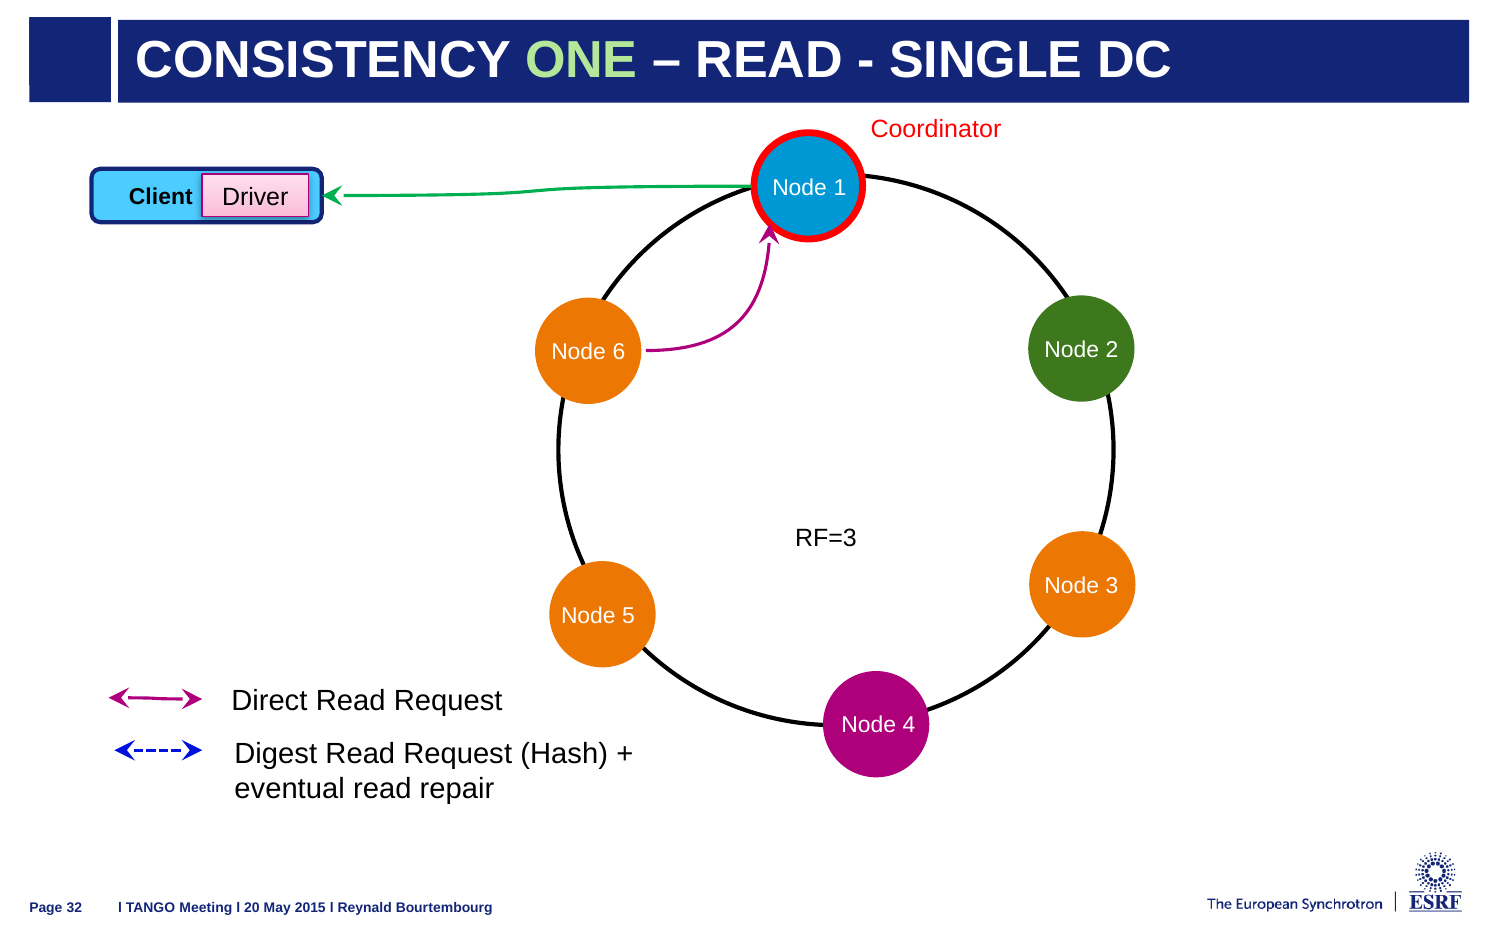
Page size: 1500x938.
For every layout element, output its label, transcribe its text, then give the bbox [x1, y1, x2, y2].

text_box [820, 670, 937, 778]
text_box Coordinator [854, 105, 1018, 151]
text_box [321, 186, 752, 196]
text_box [1023, 530, 1140, 638]
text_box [1023, 295, 1140, 402]
footer l TANGO Meeting l 20 May 2015 l Reynald Bourtembourg [118, 886, 1122, 916]
title Consistency ONE – READ - Single DC [118, 19, 1470, 103]
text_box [539, 560, 656, 668]
text_box [556, 174, 1116, 727]
text_box Digest Read Request (Hash) + eventual read repair [219, 726, 656, 812]
text_box Direct Read Request [216, 673, 550, 724]
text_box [91, 168, 322, 223]
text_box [530, 297, 647, 405]
picture [1175, 831, 1500, 938]
slide_number Page 32 [29, 886, 98, 916]
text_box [751, 133, 868, 241]
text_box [643, 224, 772, 350]
text_box RF=3 [771, 513, 881, 559]
